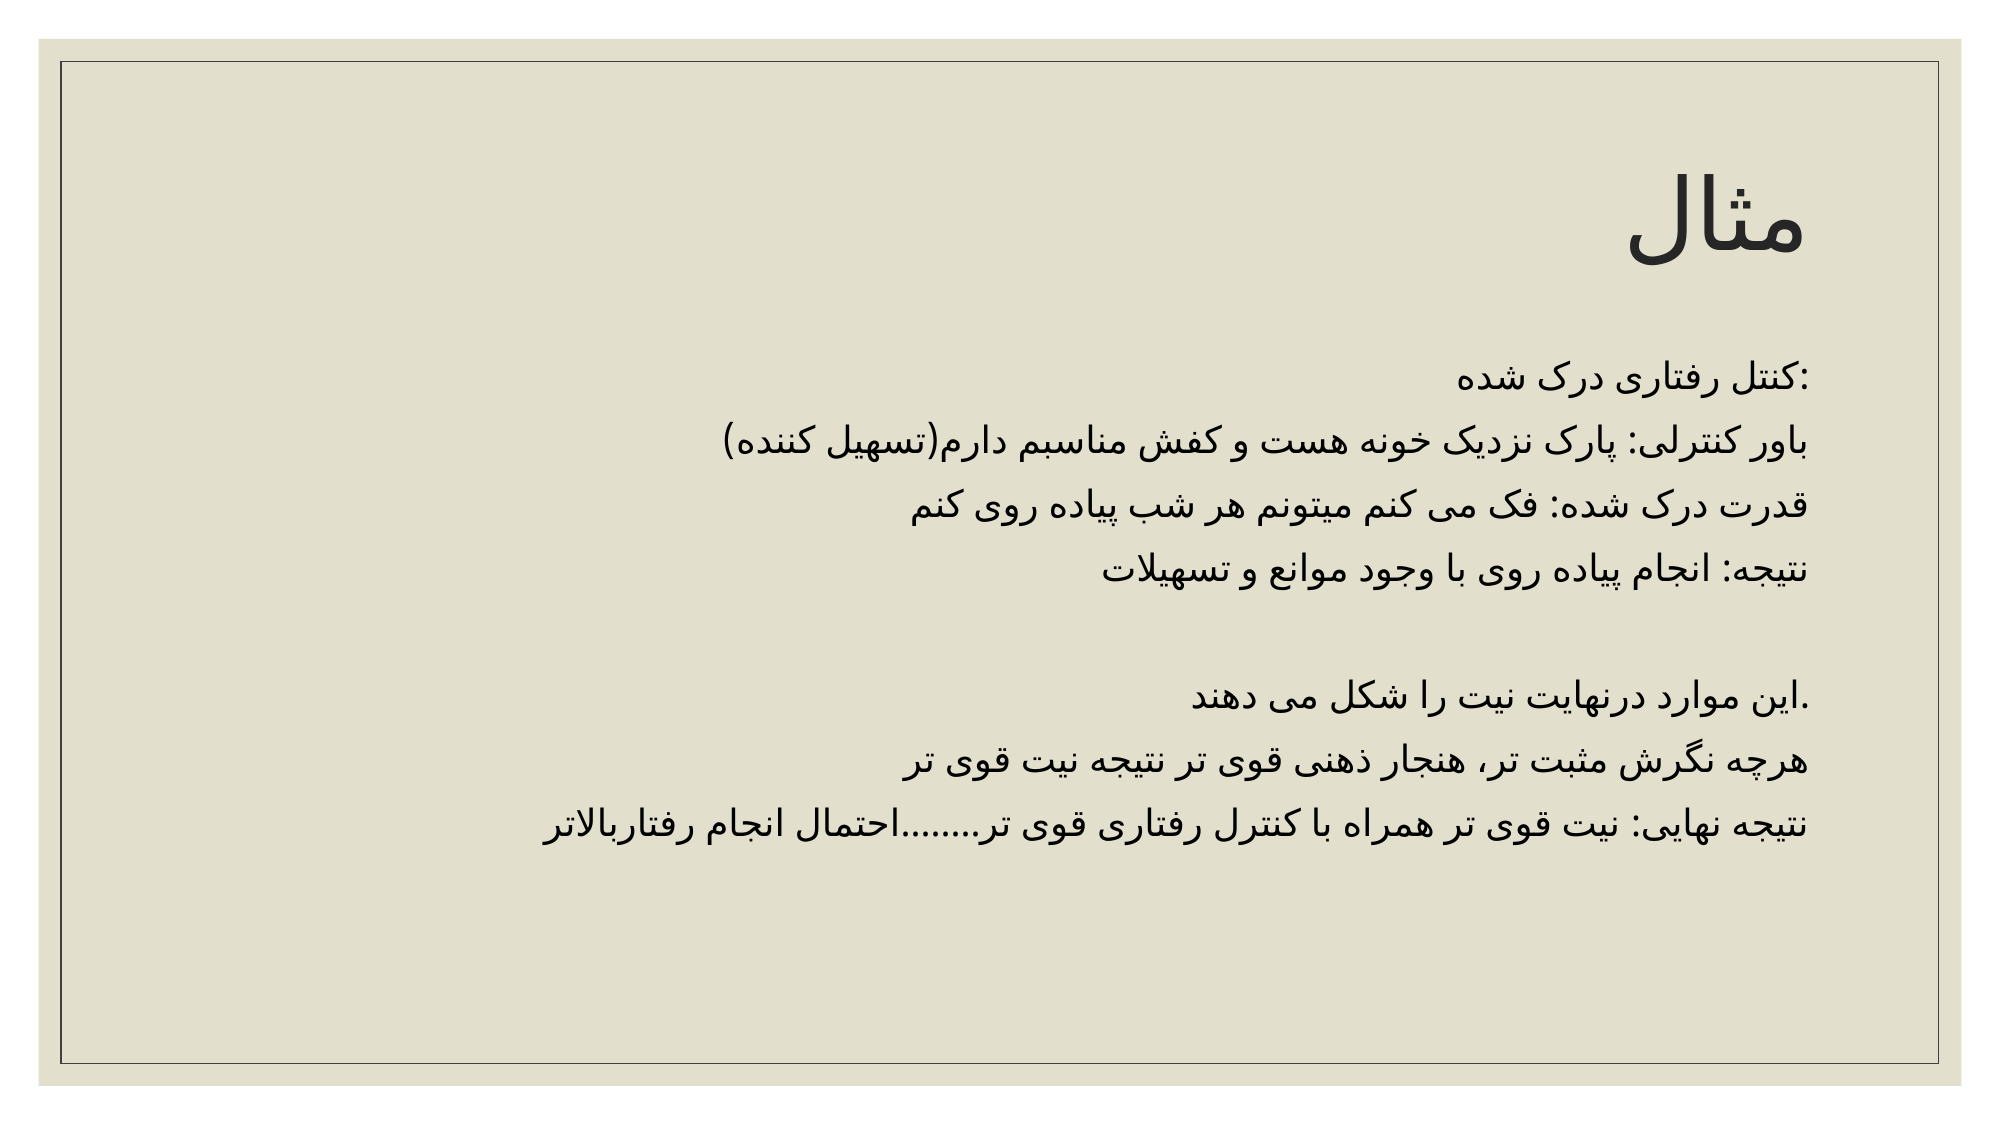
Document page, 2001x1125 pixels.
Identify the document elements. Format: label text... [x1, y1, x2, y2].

list کنتل رفتاری درک شده: باور کنترلی: پارک نزدیک خونه هست و کفش مناسبم دارم(تسهیل کننده) قدرت درک شده: فک می کنم میتونم هر شب پیاده روی کنم نتیجه: انجام پیاده روی با وجود موانع و تسهیلات این موارد درنهایت نیت را شکل می دهند. هرچه نگرش مثبت تر، هنجار ذهنی قوی تر نتیجه نیت قوی تر نتیجه نهایی: نیت قوی تر همراه با کنترل رفتاری قوی تر........احتمال انجام رفتاربالاتر [174, 345, 1825, 990]
title مثال [174, 105, 1825, 331]
